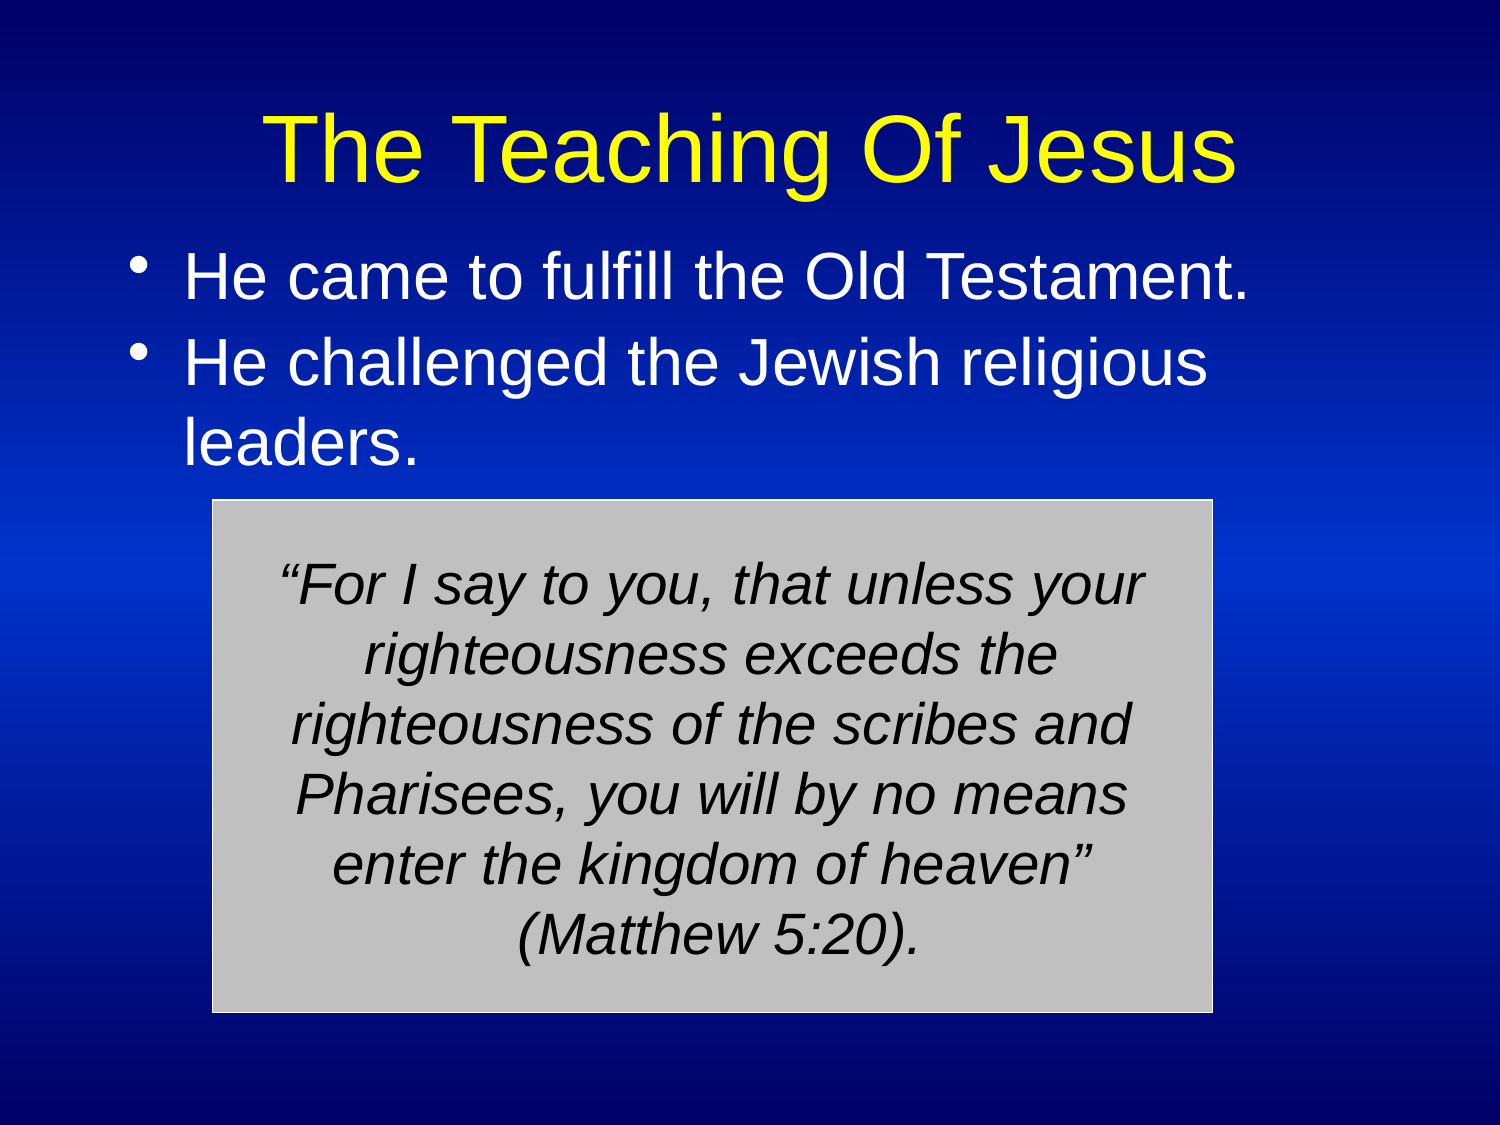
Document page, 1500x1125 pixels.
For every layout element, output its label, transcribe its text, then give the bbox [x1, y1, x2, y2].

title The Teaching Of Jesus [37, 50, 1463, 238]
list He came to fulfill the Old Testament. He challenged the Jewish religious leaders. [112, 224, 1463, 500]
text_box “For I say to you, that unless your righteousness exceeds the righteousness of the scribes and Pharisees, you will by no means enter the kingdom of heaven” (Matthew 5:20). [212, 499, 1213, 1013]
